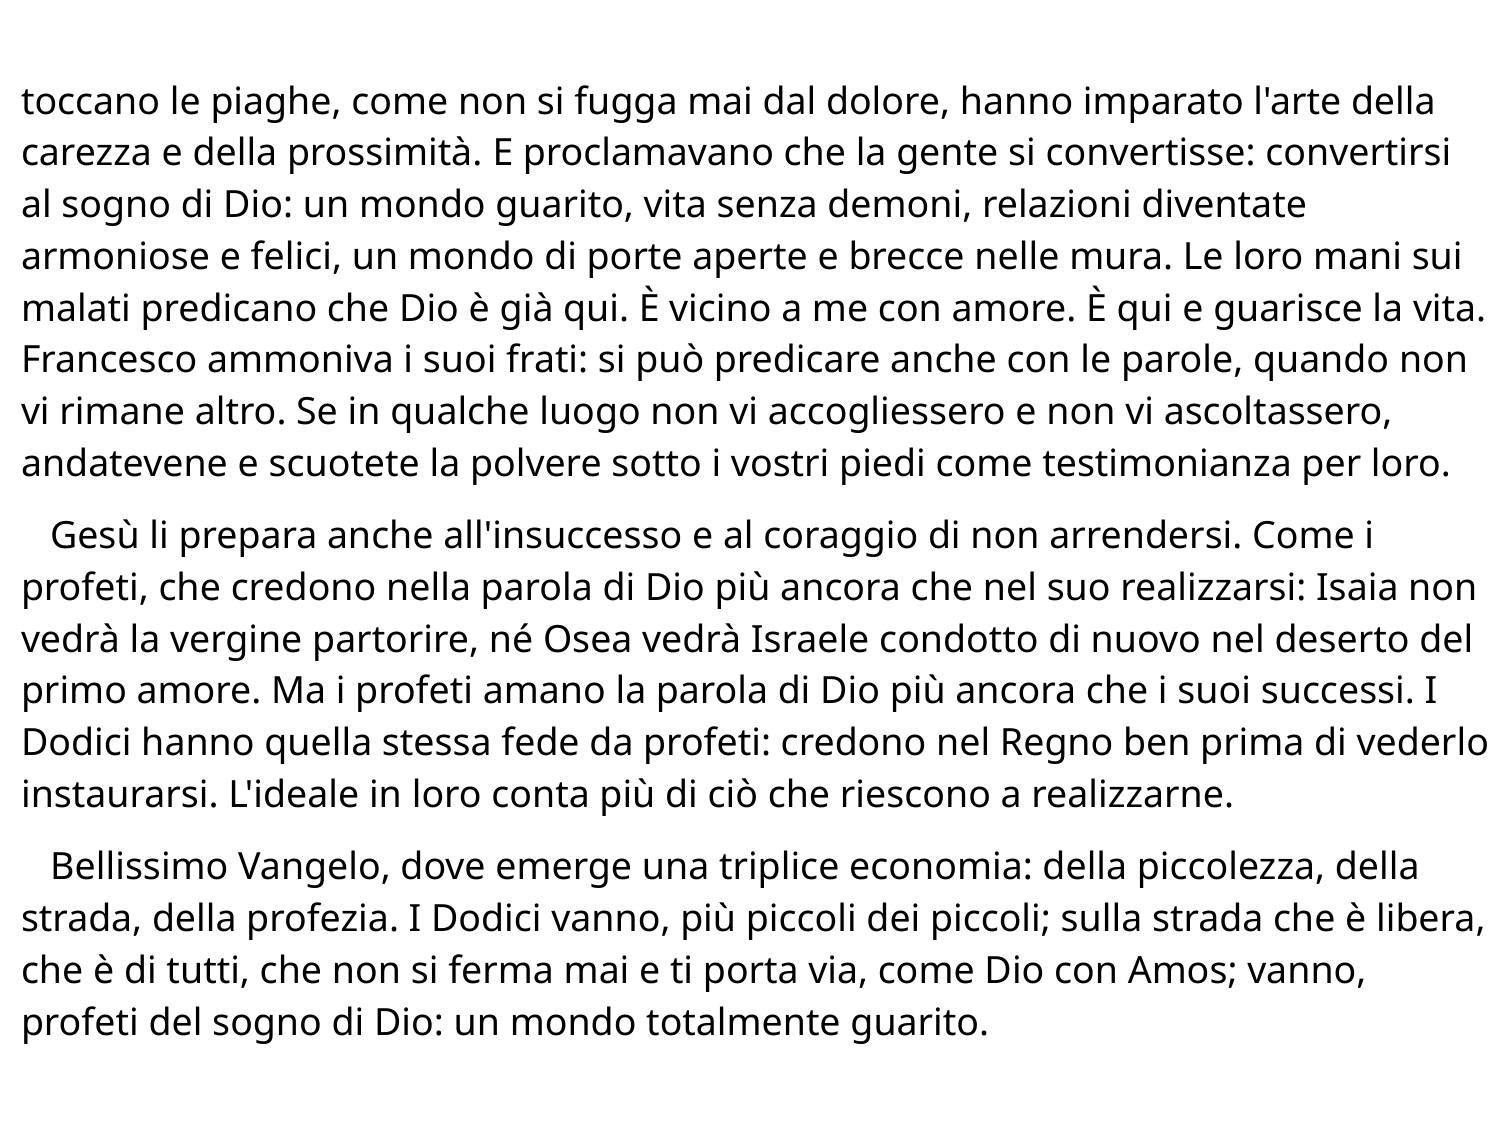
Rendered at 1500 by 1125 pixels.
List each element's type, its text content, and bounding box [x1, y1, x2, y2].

text_box toccano le piaghe, come non si fugga mai dal dolore, hanno imparato l'arte della carezza e della prossimità. E proclamavano che la gente si convertisse: convertirsi al sogno di Dio: un mondo guarito, vita senza demoni, relazioni diventate armoniose e felici, un mondo di porte aperte e brecce nelle mura. Le loro mani sui malati predicano che Dio è già qui. È vicino a me con amore. È qui e guarisce la vita. Francesco ammoniva i suoi frati: si può predicare anche con le parole, quando non vi rimane altro. Se in qualche luogo non vi accogliessero e non vi ascoltassero, andatevene e scuotete la polvere sotto i vostri piedi come testimonianza per loro. Gesù li prepara anche all'insuccesso e al coraggio di non arrendersi. Come i profeti, che credono nella parola di Dio più ancora che nel suo realizzarsi: Isaia non vedrà la vergine partorire, né Osea vedrà Israele condotto di nuovo nel deserto del primo amore. Ma i profeti amano la parola di Dio più ancora che i suoi successi. I Dodici hanno quella stessa fede da profeti: credono nel Regno ben prima di vederlo instaurarsi. L'ideale in loro conta più di ciò che riescono a realizzarne. Bellissimo Vangelo, dove emerge una triplice economia: della piccolezza, della strada, della profezia. I Dodici vanno, più piccoli dei piccoli; sulla strada che è libera, che è di tutti, che non si ferma mai e ti porta via, come Dio con Amos; vanno, profeti del sogno di Dio: un mondo totalmente guarito. [6, 0, 1500, 1051]
